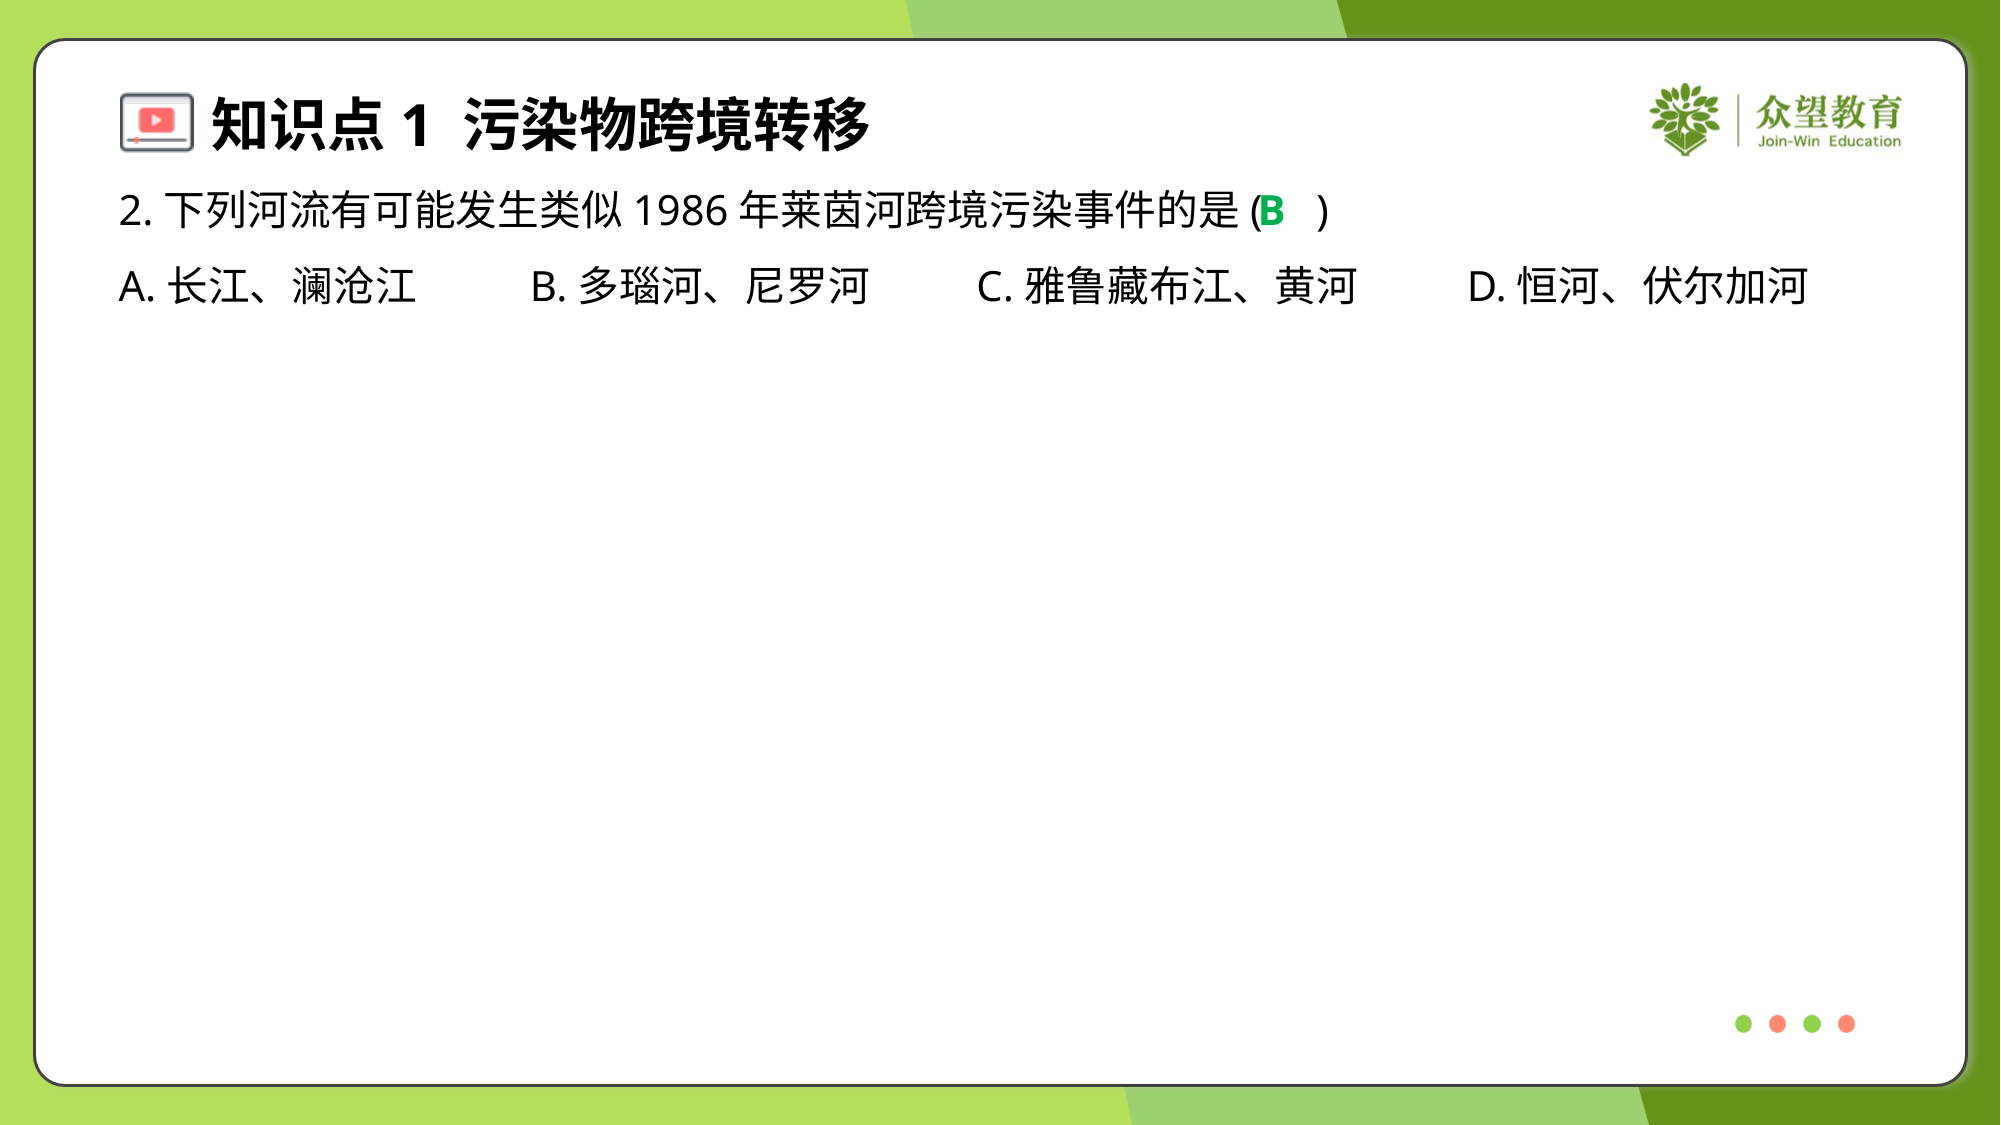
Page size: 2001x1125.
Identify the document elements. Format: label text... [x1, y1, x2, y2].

text_box 2.下列河流有可能发生类似1986年莱茵河跨境污染事件的是( ) [118, 158, 1242, 226]
text_box B [1242, 158, 1301, 226]
text_box A.长江、澜沧江 B.多瑙河、尼罗河 C.雅鲁藏布江、黄河 D.恒河、伏尔加河 [118, 234, 1883, 302]
picture [0, 0, 2000, 1125]
text_box 2.下列河流有可能发生类似1986年莱茵河跨境污染事件的是( ) [1301, 158, 1883, 226]
